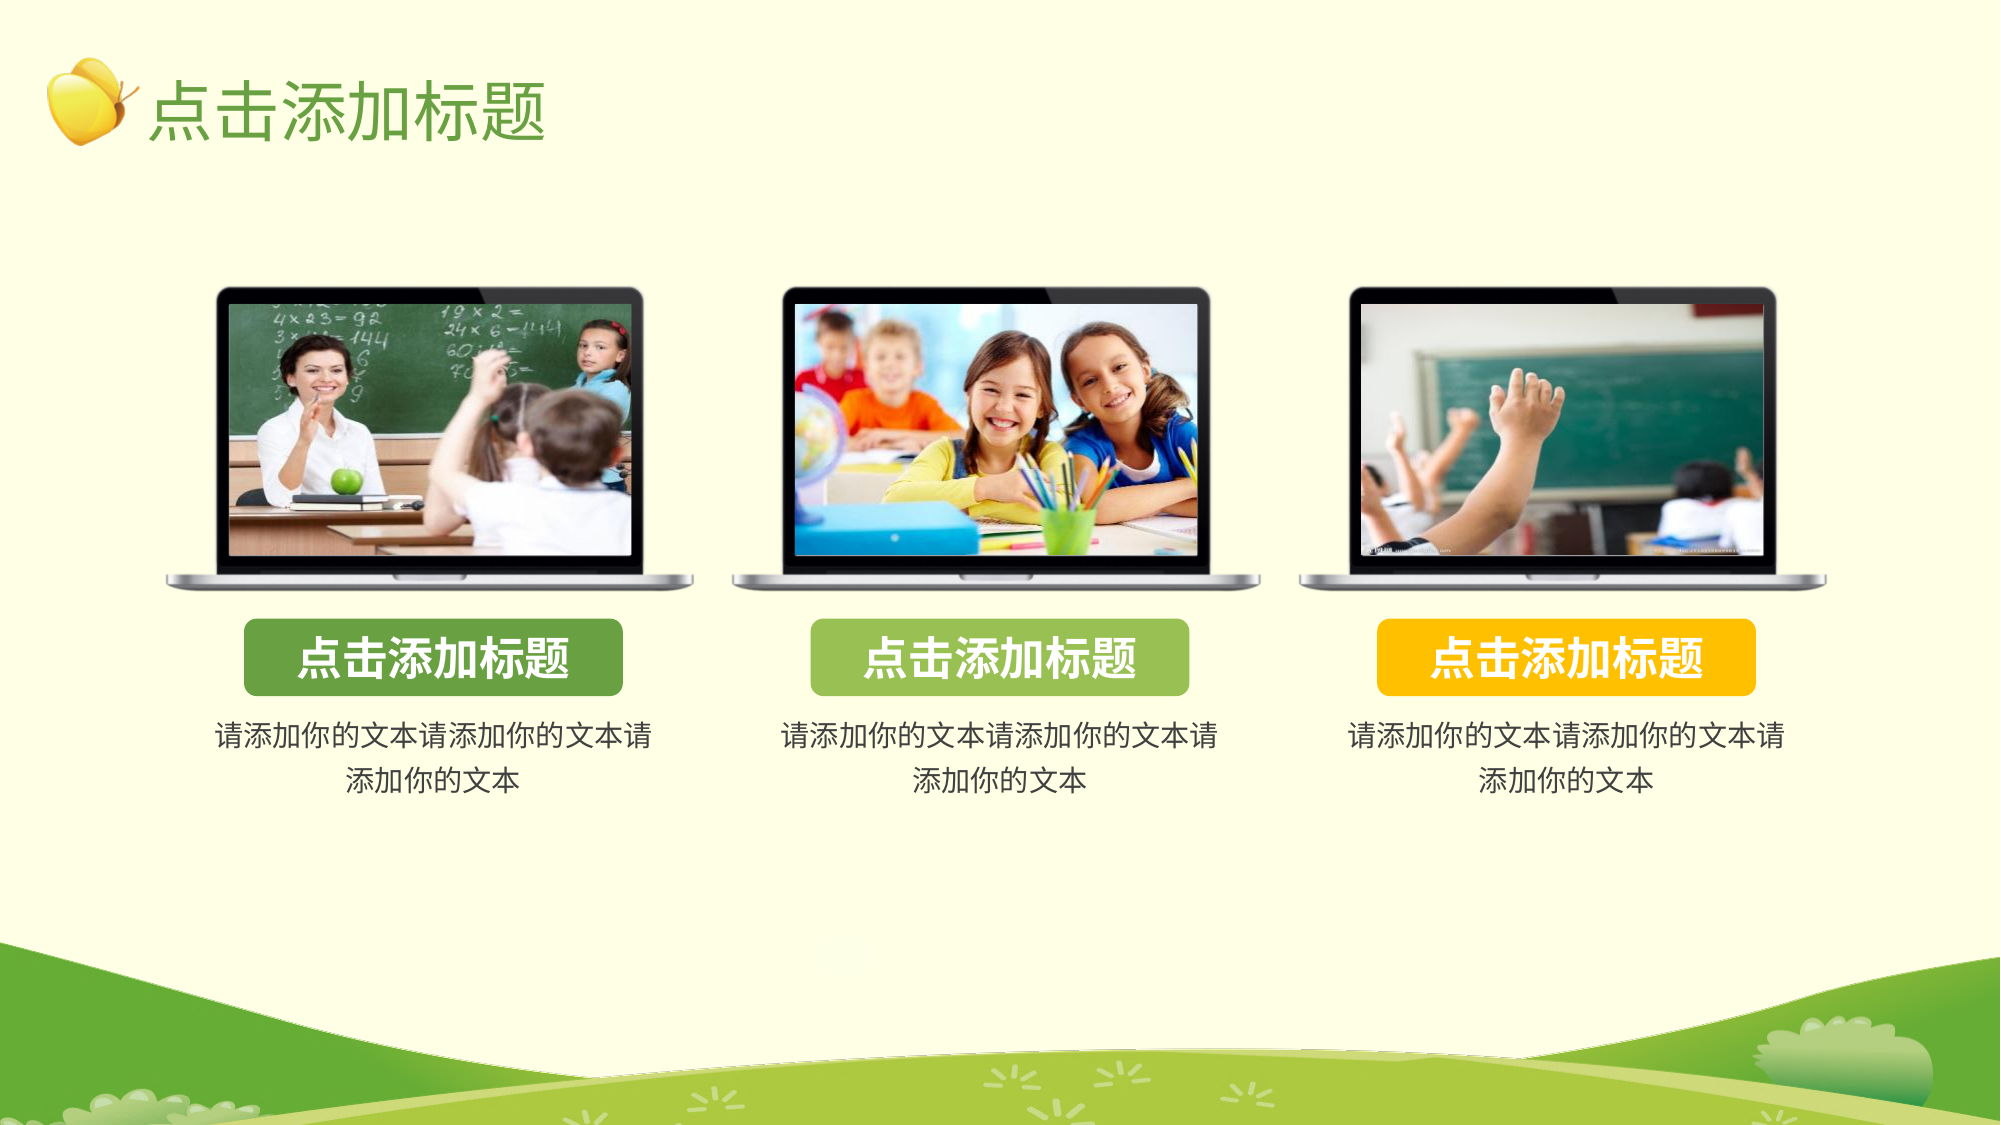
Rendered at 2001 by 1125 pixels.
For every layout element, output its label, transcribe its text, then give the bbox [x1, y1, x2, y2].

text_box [143, 262, 724, 613]
text_box 请添加你的文本请添加你的文本请添加你的文本 [1329, 698, 1804, 805]
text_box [724, 262, 1276, 613]
text_box 请添加你的文本请添加你的文本请添加你的文本 [196, 698, 671, 805]
text_box 点击添加标题 [810, 618, 1190, 697]
text_box 请添加你的文本请添加你的文本请添加你的文本 [763, 698, 1237, 805]
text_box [1276, 262, 1857, 613]
picture [30, 46, 156, 159]
text_box 点击添加标题 [244, 618, 623, 697]
text_box 点击添加标题 [156, 62, 563, 158]
text_box 点击添加标题 [1377, 618, 1757, 697]
picture [0, 915, 2000, 1125]
